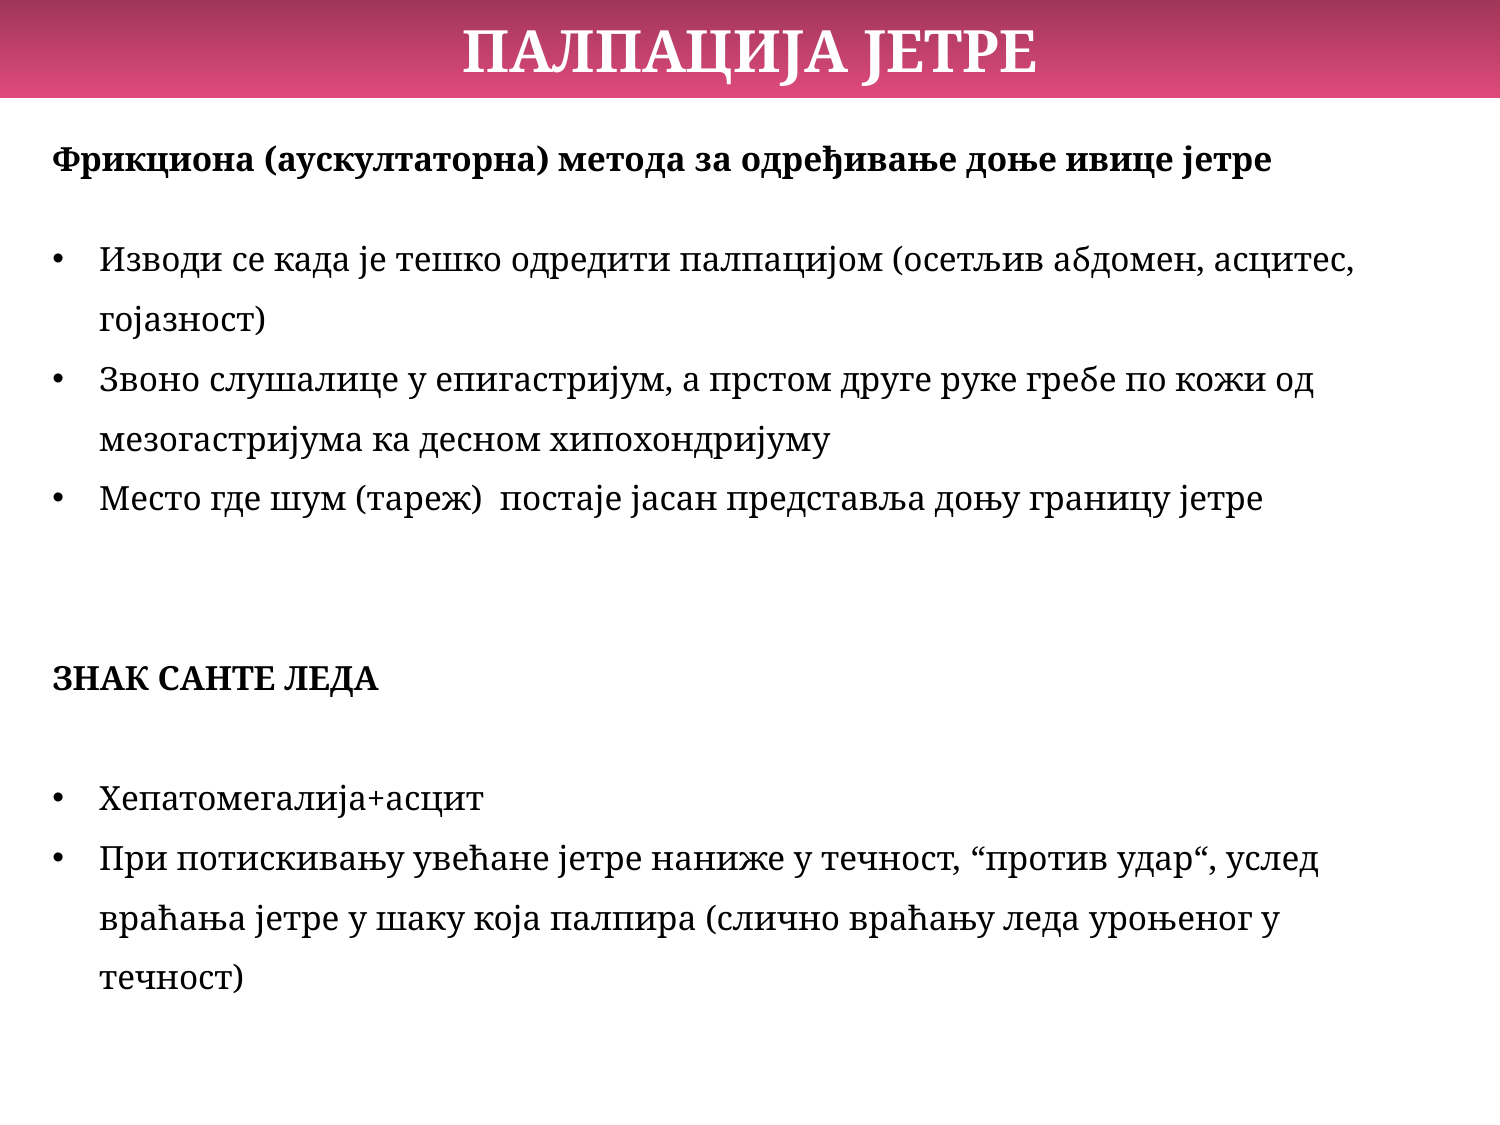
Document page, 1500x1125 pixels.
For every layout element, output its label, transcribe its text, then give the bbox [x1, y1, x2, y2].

text_box ПАЛПАЦИЈА ЈЕТРЕ [0, 0, 1500, 98]
text_box Фрикциона (аускултаторна) метода за одређивање доње ивице јетре Изводи се када је тешко одредити палпацијом (осетљив абдомен, асцитес, гојазност) Звоно слушалице у епигастријум, а прстом друге руке гребе по кожи од мезогастријума ка десном хипохондријуму Место где шум (тареж) постаје јасан представља доњу границу јетре ЗНАК САНТЕ ЛЕДА Хепатомегалија+асцит При потискивању увећане јетре наниже у течност, “против удар“, услед враћања јетре у шаку која палпира (слично враћању леда уроњеног у течност) [37, 130, 1450, 1004]
